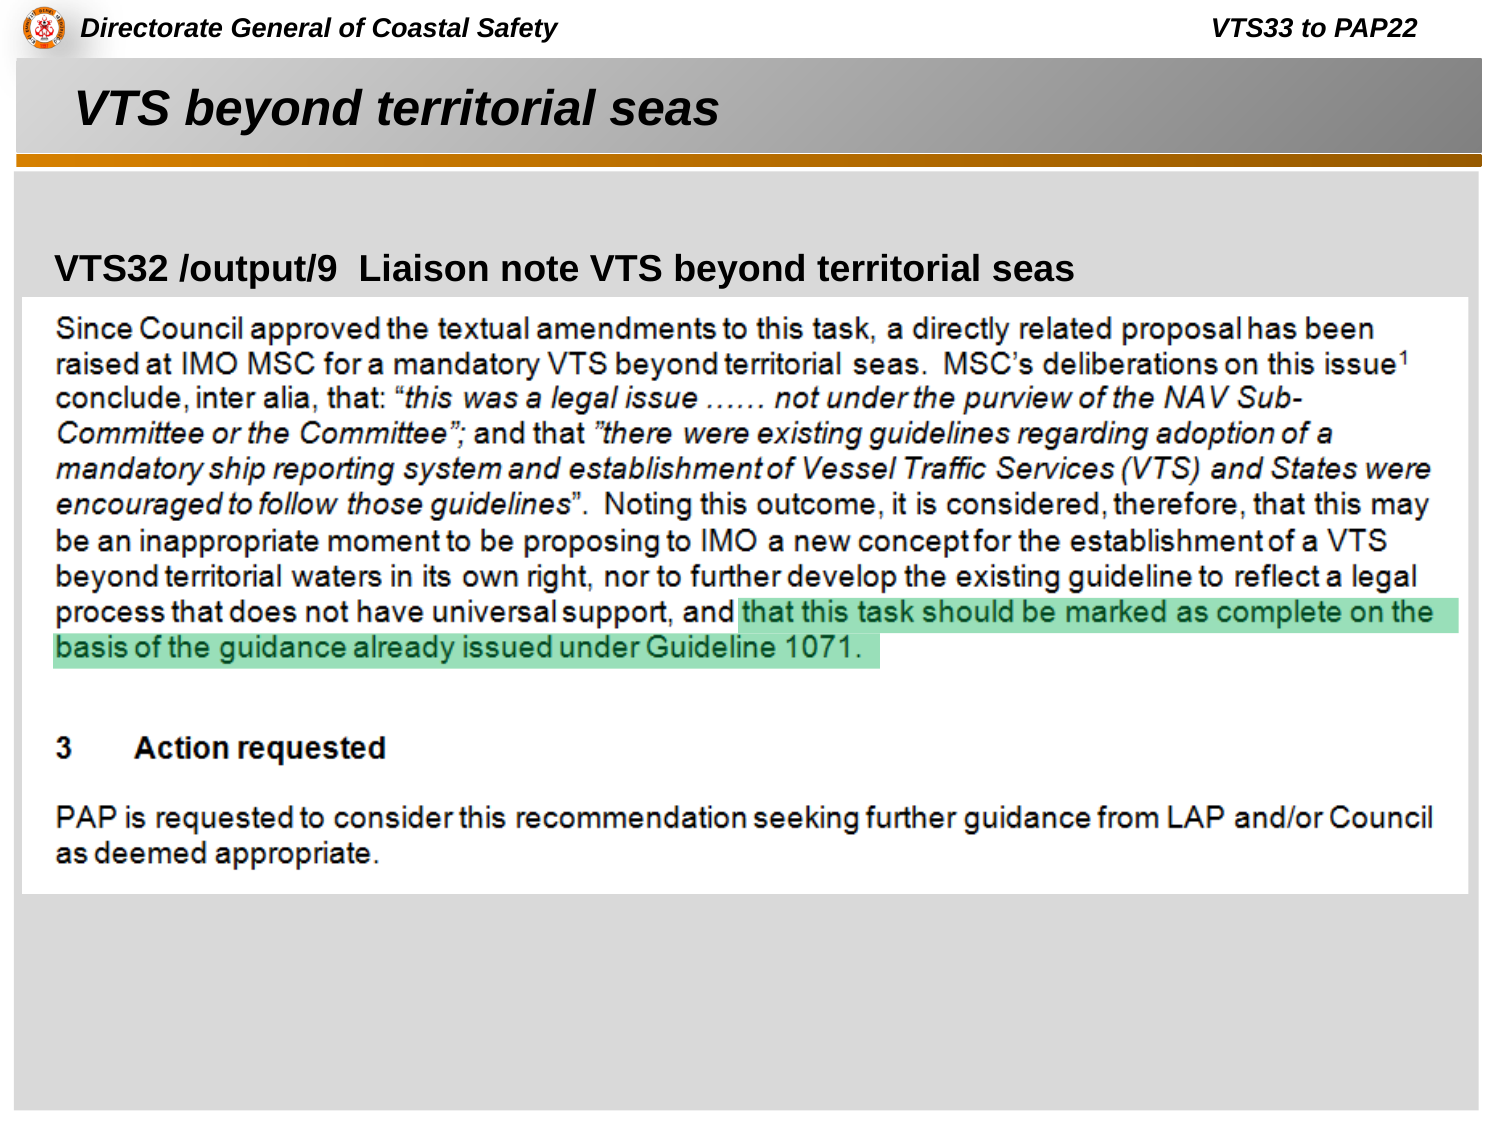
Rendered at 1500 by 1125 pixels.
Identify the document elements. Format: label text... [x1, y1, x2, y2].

picture [23, 6, 65, 49]
picture [21, 297, 1469, 894]
text_box VTS32 /output/9 Liaison note VTS beyond territorial seas [39, 236, 1375, 296]
title VTS beyond territorial seas [16, 58, 1482, 153]
